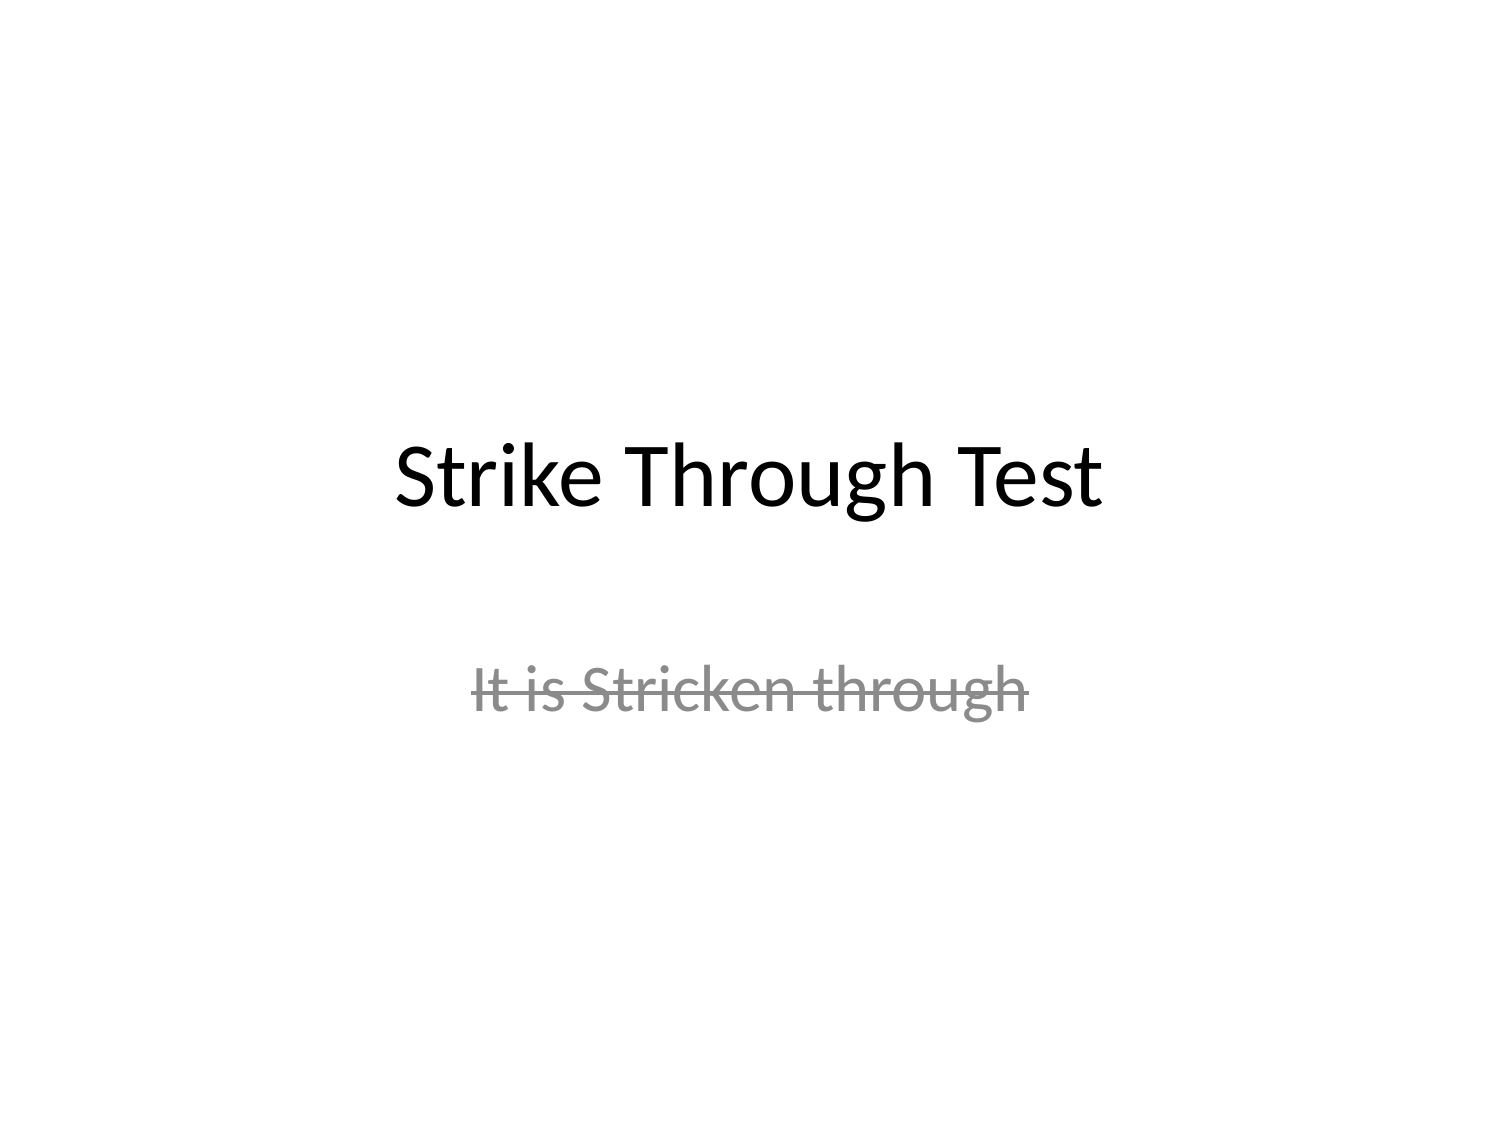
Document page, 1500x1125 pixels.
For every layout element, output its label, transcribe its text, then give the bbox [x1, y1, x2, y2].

title Strike Through Test [112, 349, 1388, 591]
subtitle It is Stricken through [225, 637, 1275, 925]
